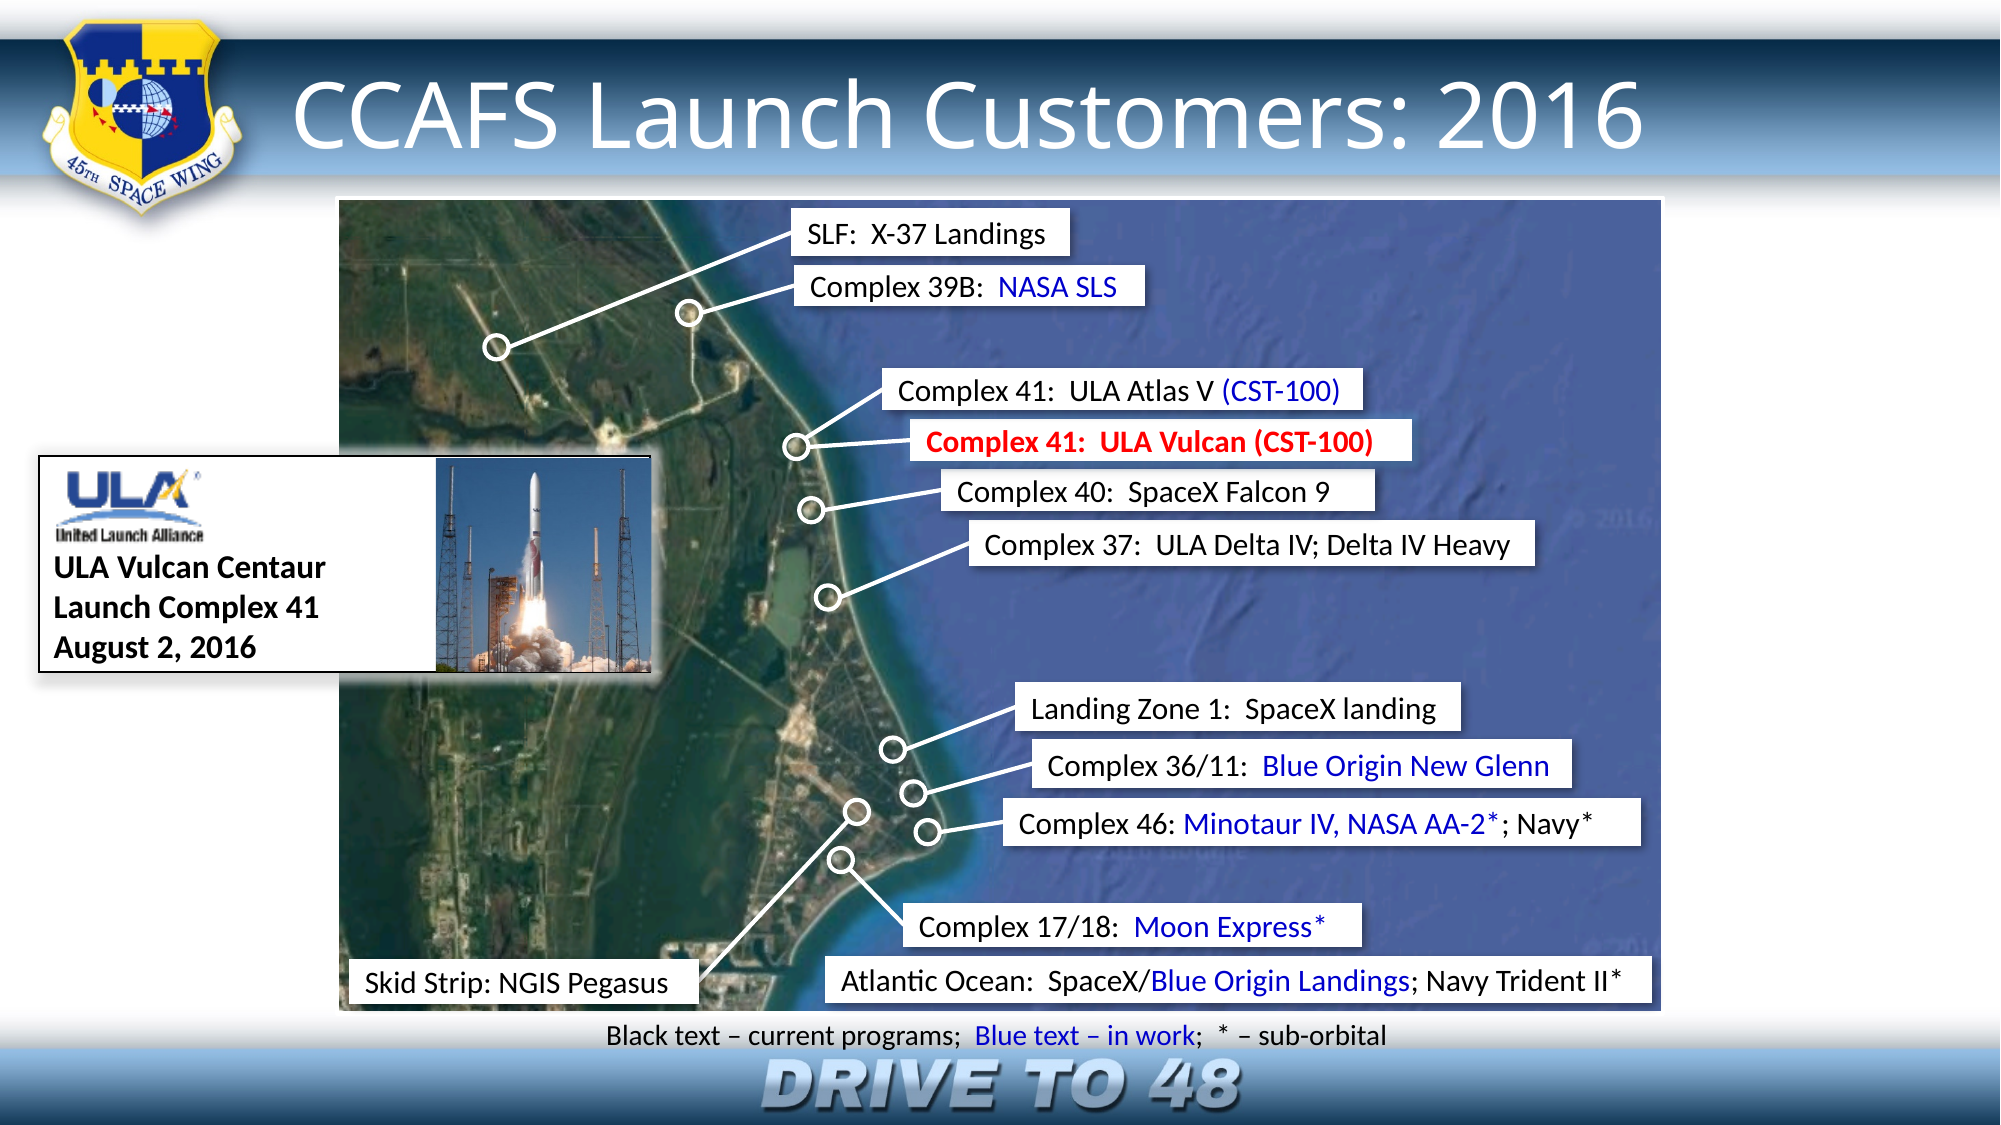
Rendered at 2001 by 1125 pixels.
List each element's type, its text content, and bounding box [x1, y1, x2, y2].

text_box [849, 868, 905, 926]
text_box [508, 232, 793, 348]
text_box ULA Vulcan Centaur Launch Complex 41 August 2, 2016 [38, 455, 338, 673]
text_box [697, 820, 849, 982]
text_box Black text – current programs; Blue text – in work; * – sub-orbital [591, 1012, 1409, 1059]
picture [0, 0, 2000, 1125]
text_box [808, 439, 912, 447]
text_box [925, 763, 1033, 794]
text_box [338, 199, 1661, 1012]
picture [40, 451, 222, 563]
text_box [904, 706, 1017, 750]
picture [435, 458, 652, 672]
title CCAFS Launch Customers: 2016 [275, 10, 2000, 228]
